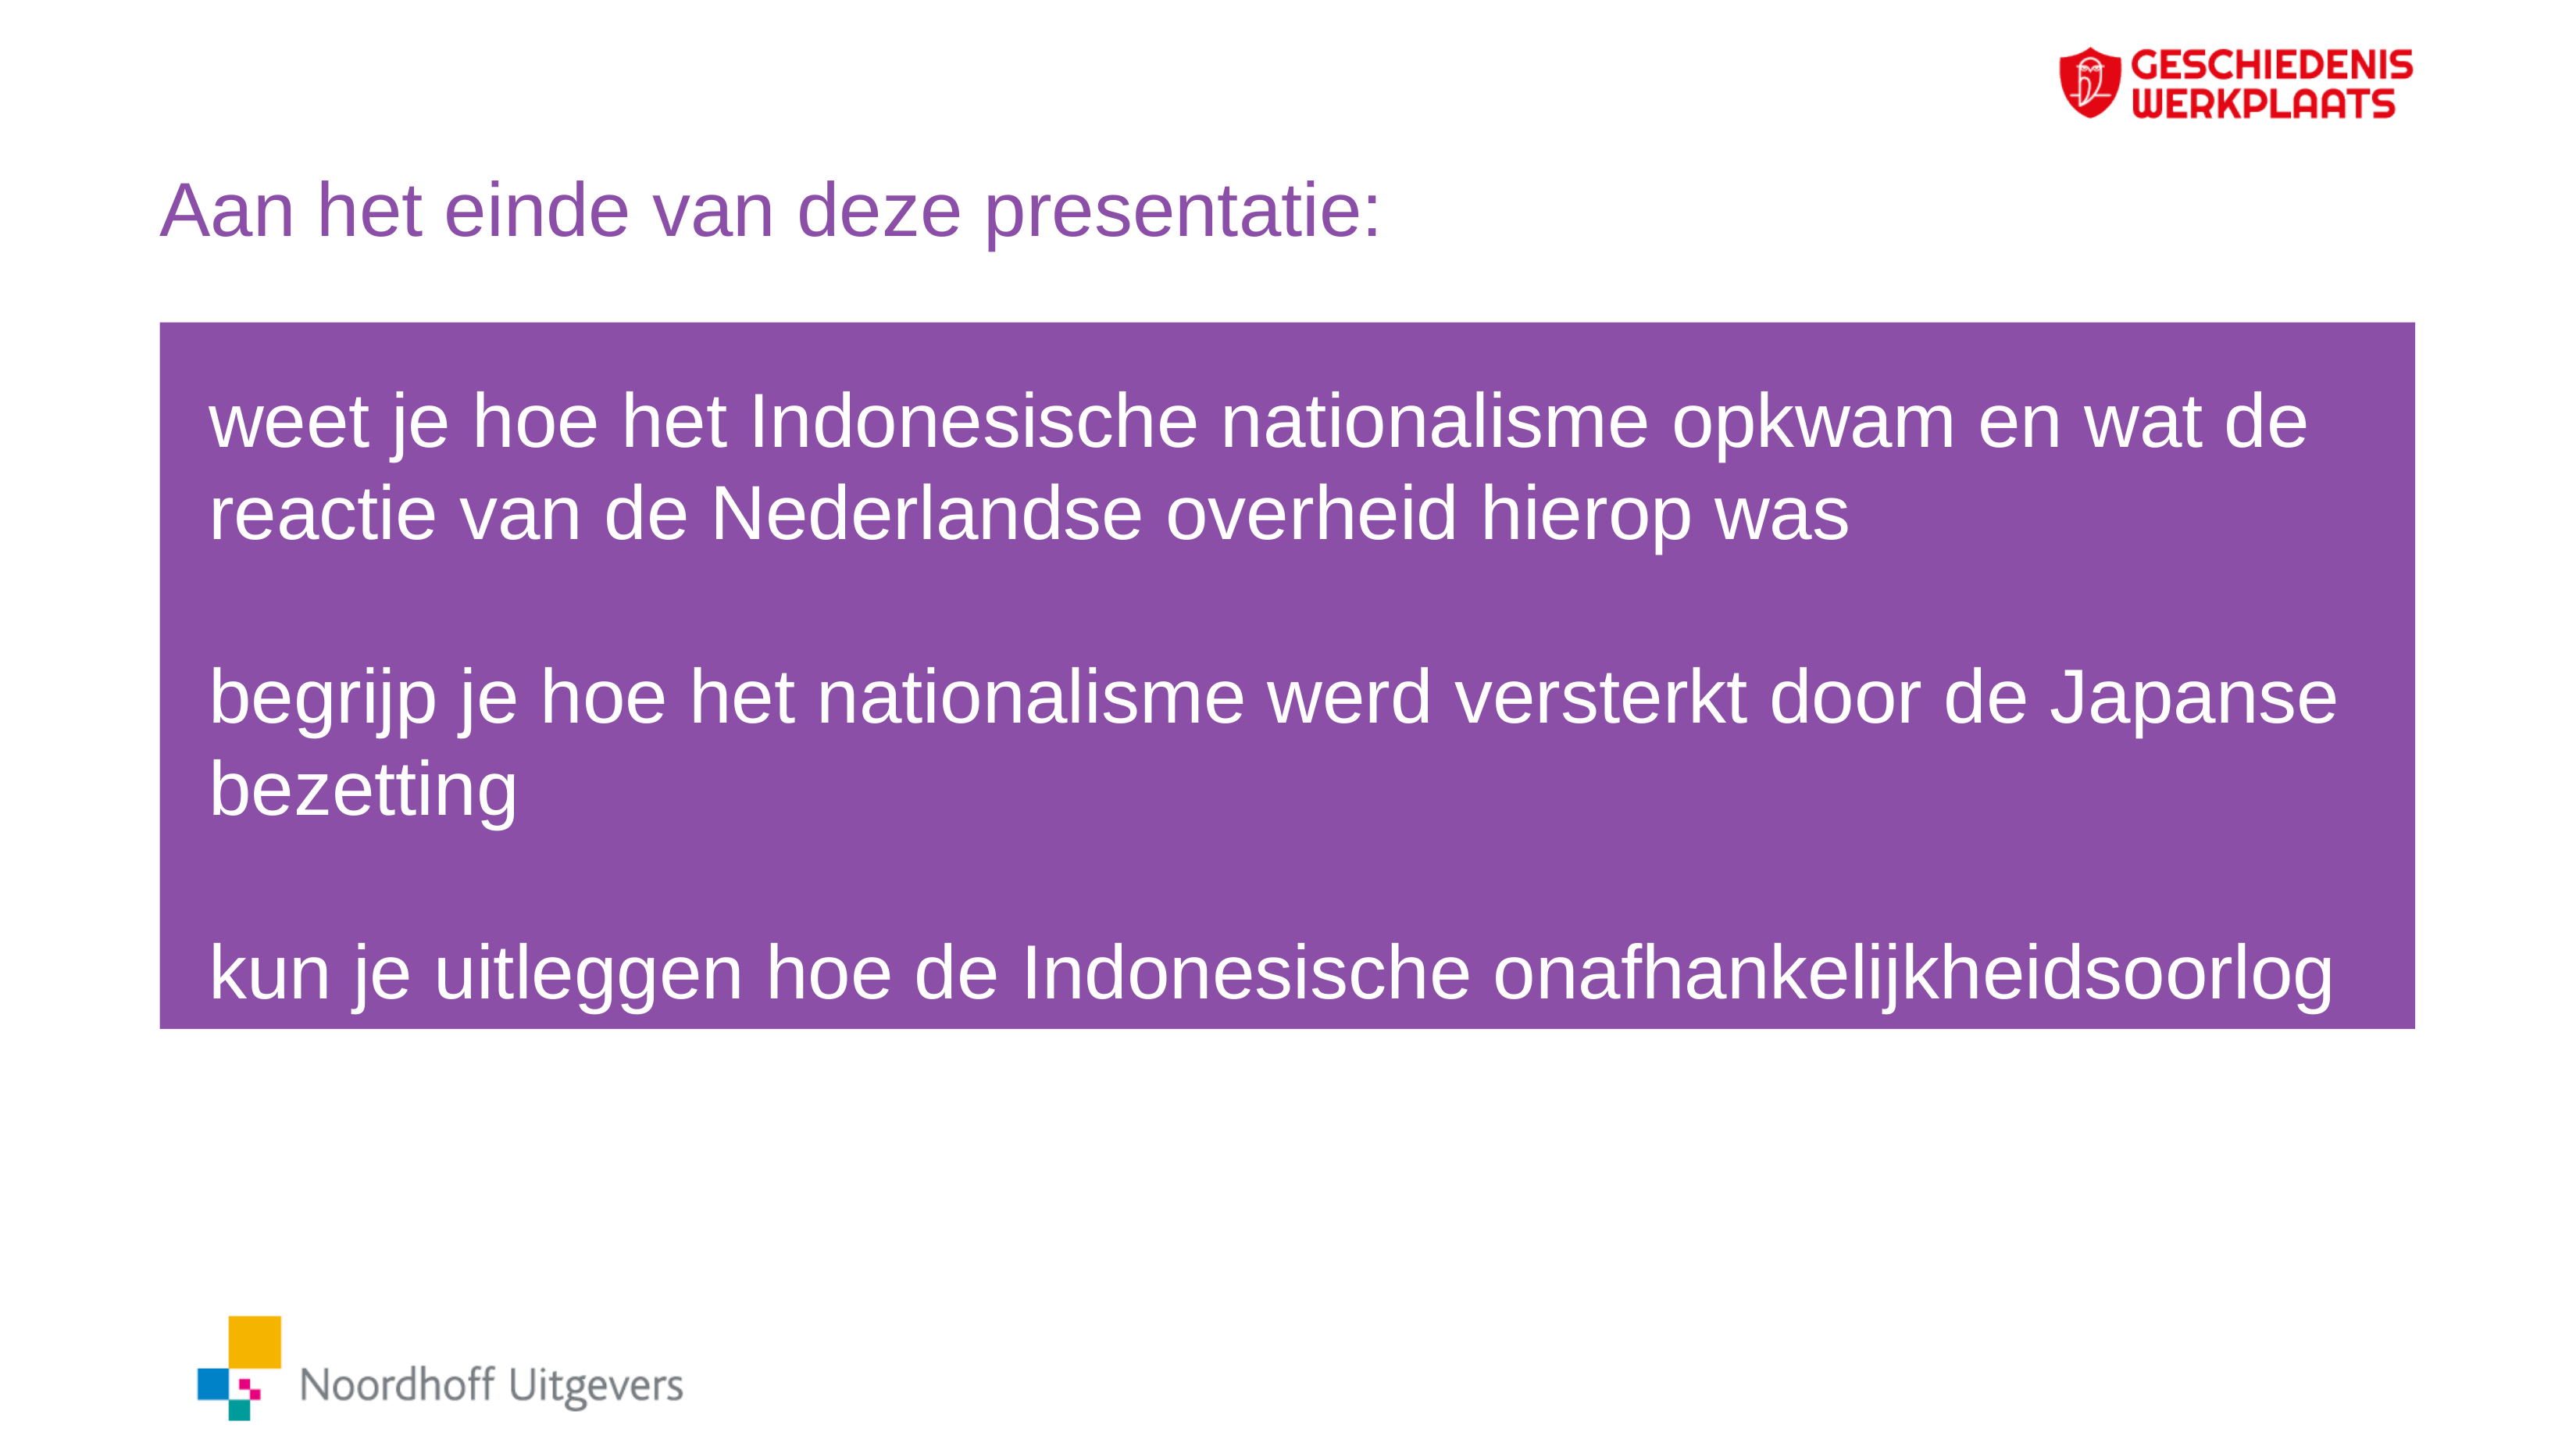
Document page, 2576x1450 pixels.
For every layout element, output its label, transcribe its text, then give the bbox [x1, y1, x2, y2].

title Aan het einde van deze presentatie: [159, 159, 2416, 266]
picture [159, 1288, 802, 1449]
list weet je hoe het Indonesische nationalisme opkwam en wat de reactie van de Nederlandse overheid hierop was begrijp je hoe het nationalisme werd versterkt door de Japanse bezetting kun je uitleggen hoe de Indonesische onafhankelijkheidsoorlog verliep [159, 322, 2416, 1030]
picture [1610, 0, 2576, 161]
